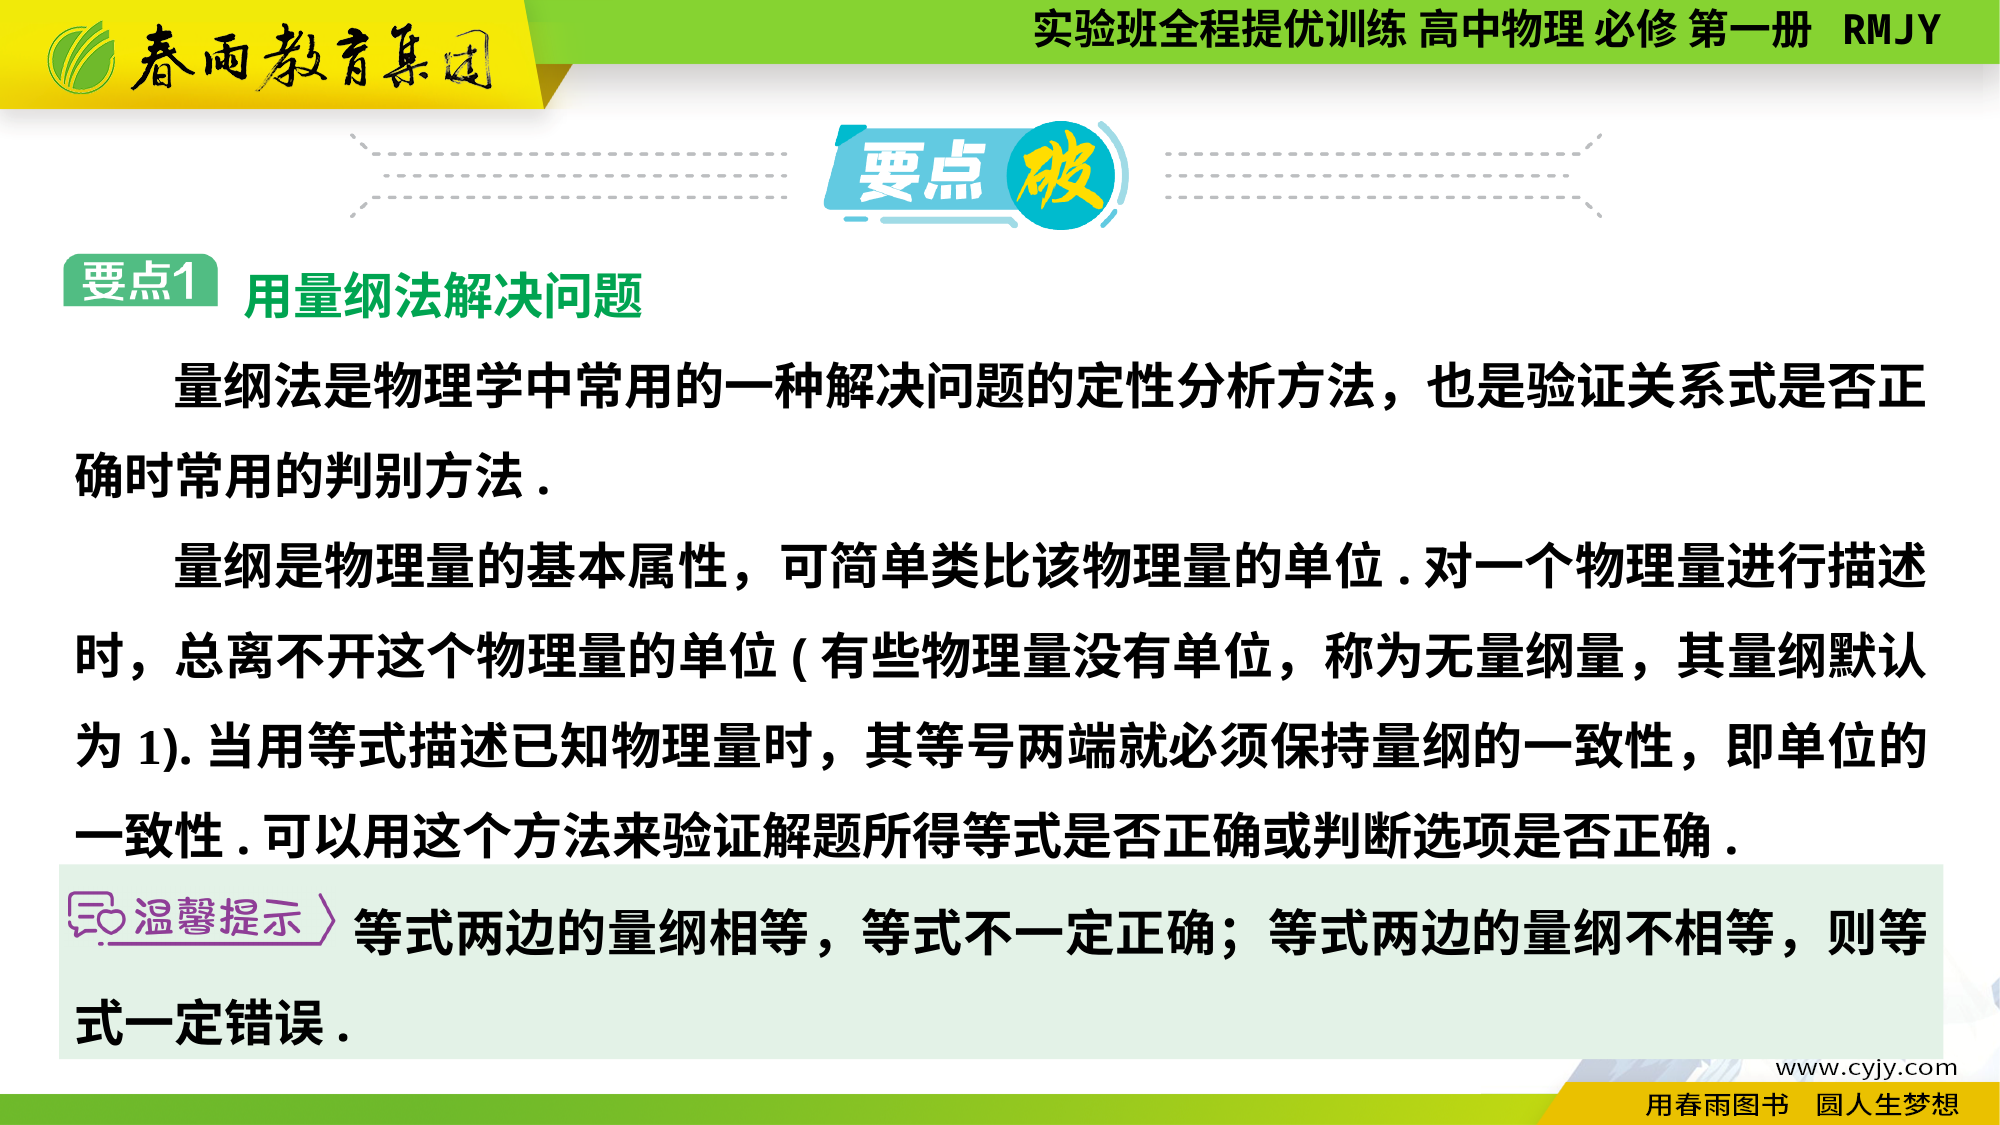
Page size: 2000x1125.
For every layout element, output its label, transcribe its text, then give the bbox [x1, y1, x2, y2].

list 用量纲法解决问题 量纲法是物理学中常用的一种解决问题的定性分析方法，也是验证关系式是否正确时常用的判别方法. 量纲是物理量的基本属性，可简单类比该物理量的单位.对一个物理量进行描述时，总离不开这个物理量的单位(有些物理量没有单位，称为无量纲量，其量纲默认为1).当用等式描述已知物理量时，其等号两端就必须保持量纲的一致性，即单位的一致性.可以用这个方法来验证解题所得等式是否正确或判断选项是否正确. [59, 226, 1944, 864]
text_box 等式两边的量纲相等，等式不一定正确；等式两边的量纲不相等，则等式一定错误. [59, 864, 1944, 1060]
picture [0, 0, 2000, 1125]
